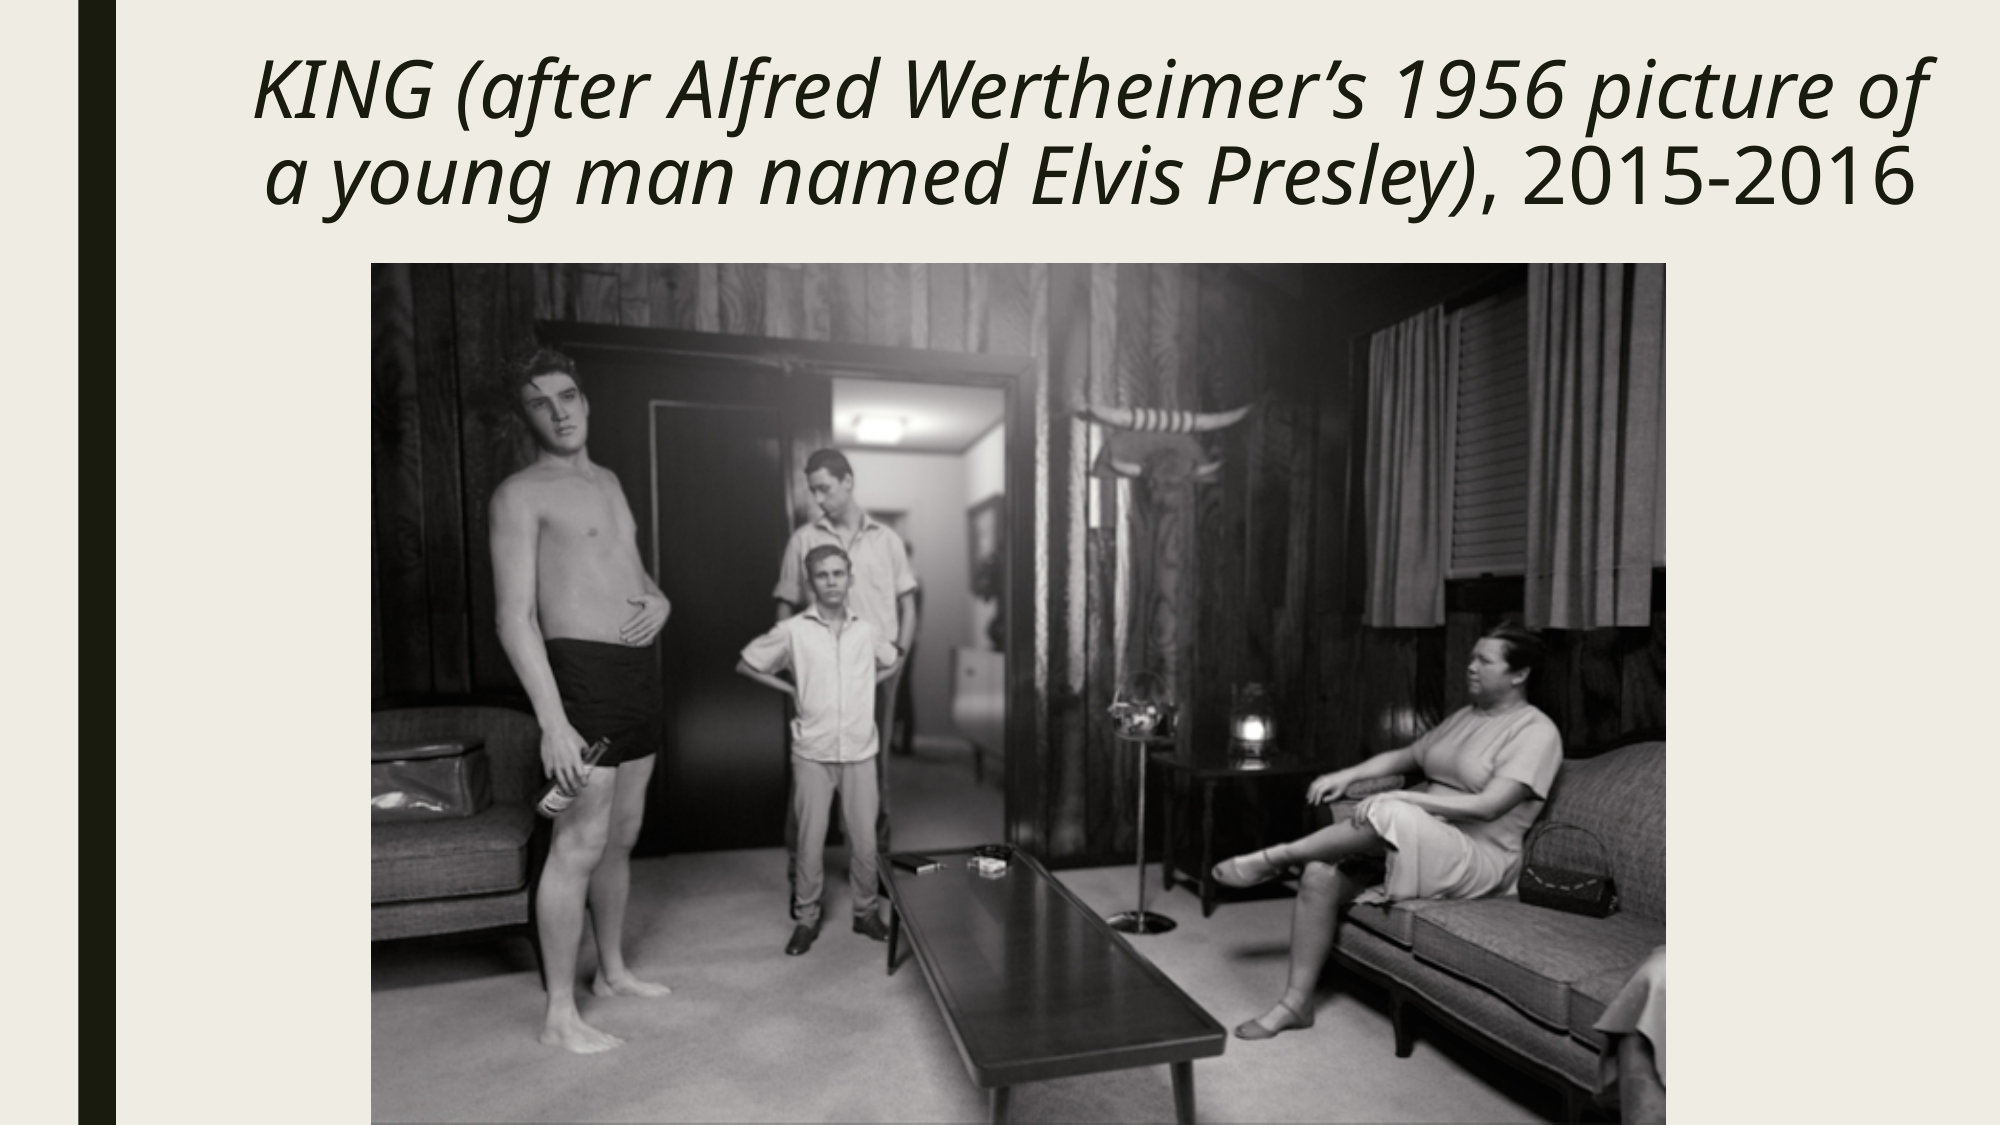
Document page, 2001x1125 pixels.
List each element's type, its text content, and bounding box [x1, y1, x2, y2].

picture [371, 263, 1666, 1125]
title KING (after Alfred Wertheimer’s 1956 picture of a young man named Elvis Presley), 2015-2016 [231, 41, 1950, 286]
